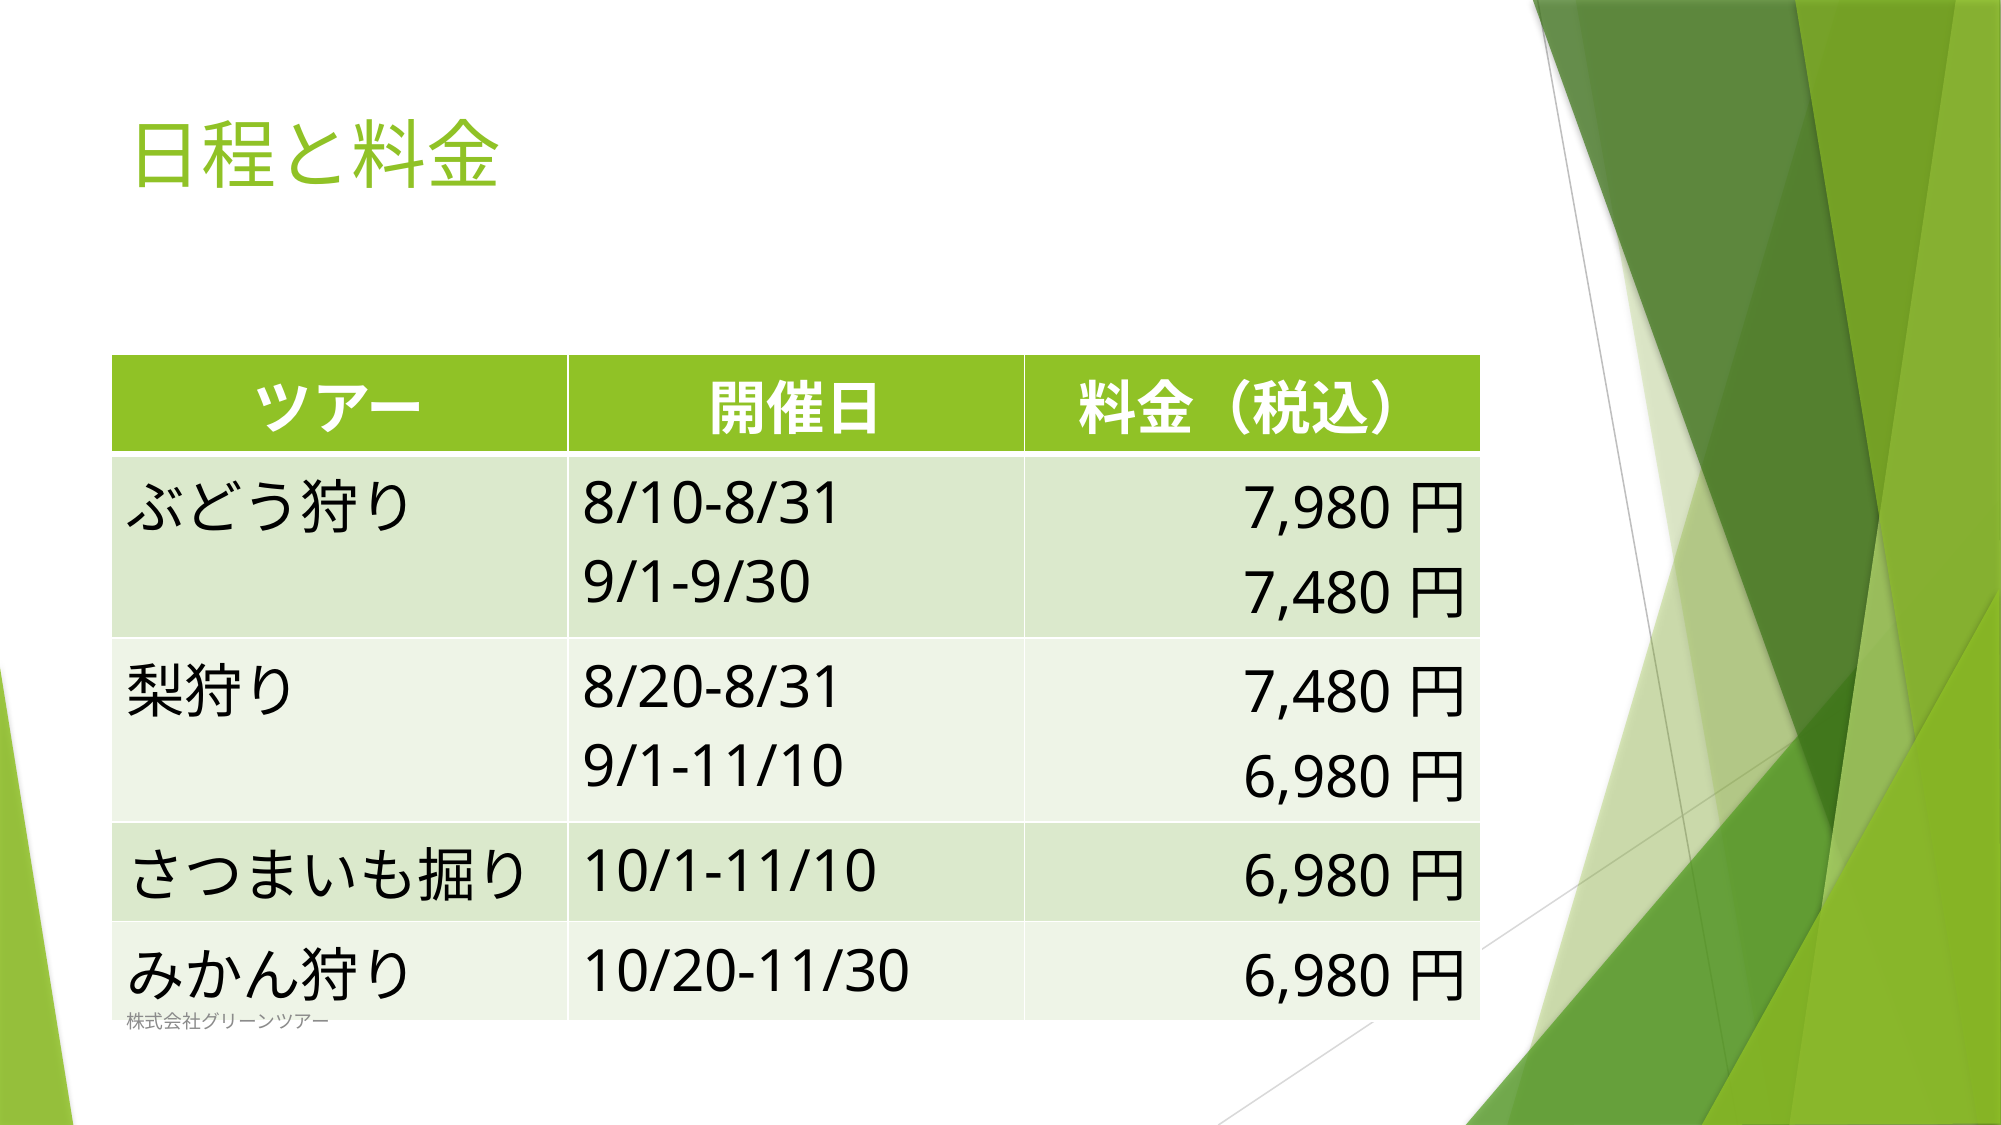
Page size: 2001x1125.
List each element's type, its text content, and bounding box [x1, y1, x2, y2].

table_cell 梨狩り [112, 639, 567, 821]
table_cell 8/10-8/31 9/1-9/30 [569, 457, 1024, 637]
table_header 開催日 [569, 355, 1024, 451]
table_cell さつまいも掘り [112, 823, 567, 921]
table_cell ぶどう狩り [112, 457, 567, 637]
table_cell 7,480円 6,980円 [1025, 639, 1480, 821]
table_cell 7,980円 7,480円 [1025, 457, 1480, 637]
title 日程と料金 [111, 99, 1522, 317]
table_cell 8/20-8/31 9/1-11/10 [569, 639, 1024, 821]
table_cell 10/20-11/30 [569, 922, 1024, 991]
footer 株式会社グリーンツアー [111, 991, 1145, 1051]
table_header 料金（税込） [1025, 355, 1480, 451]
table_cell 6,980円 [1025, 922, 1480, 1020]
table_cell みかん狩り [112, 922, 567, 991]
table_cell 10/1-11/10 [569, 823, 1024, 921]
table_header ツアー [112, 355, 567, 451]
table_cell 6,980円 [1025, 823, 1480, 921]
